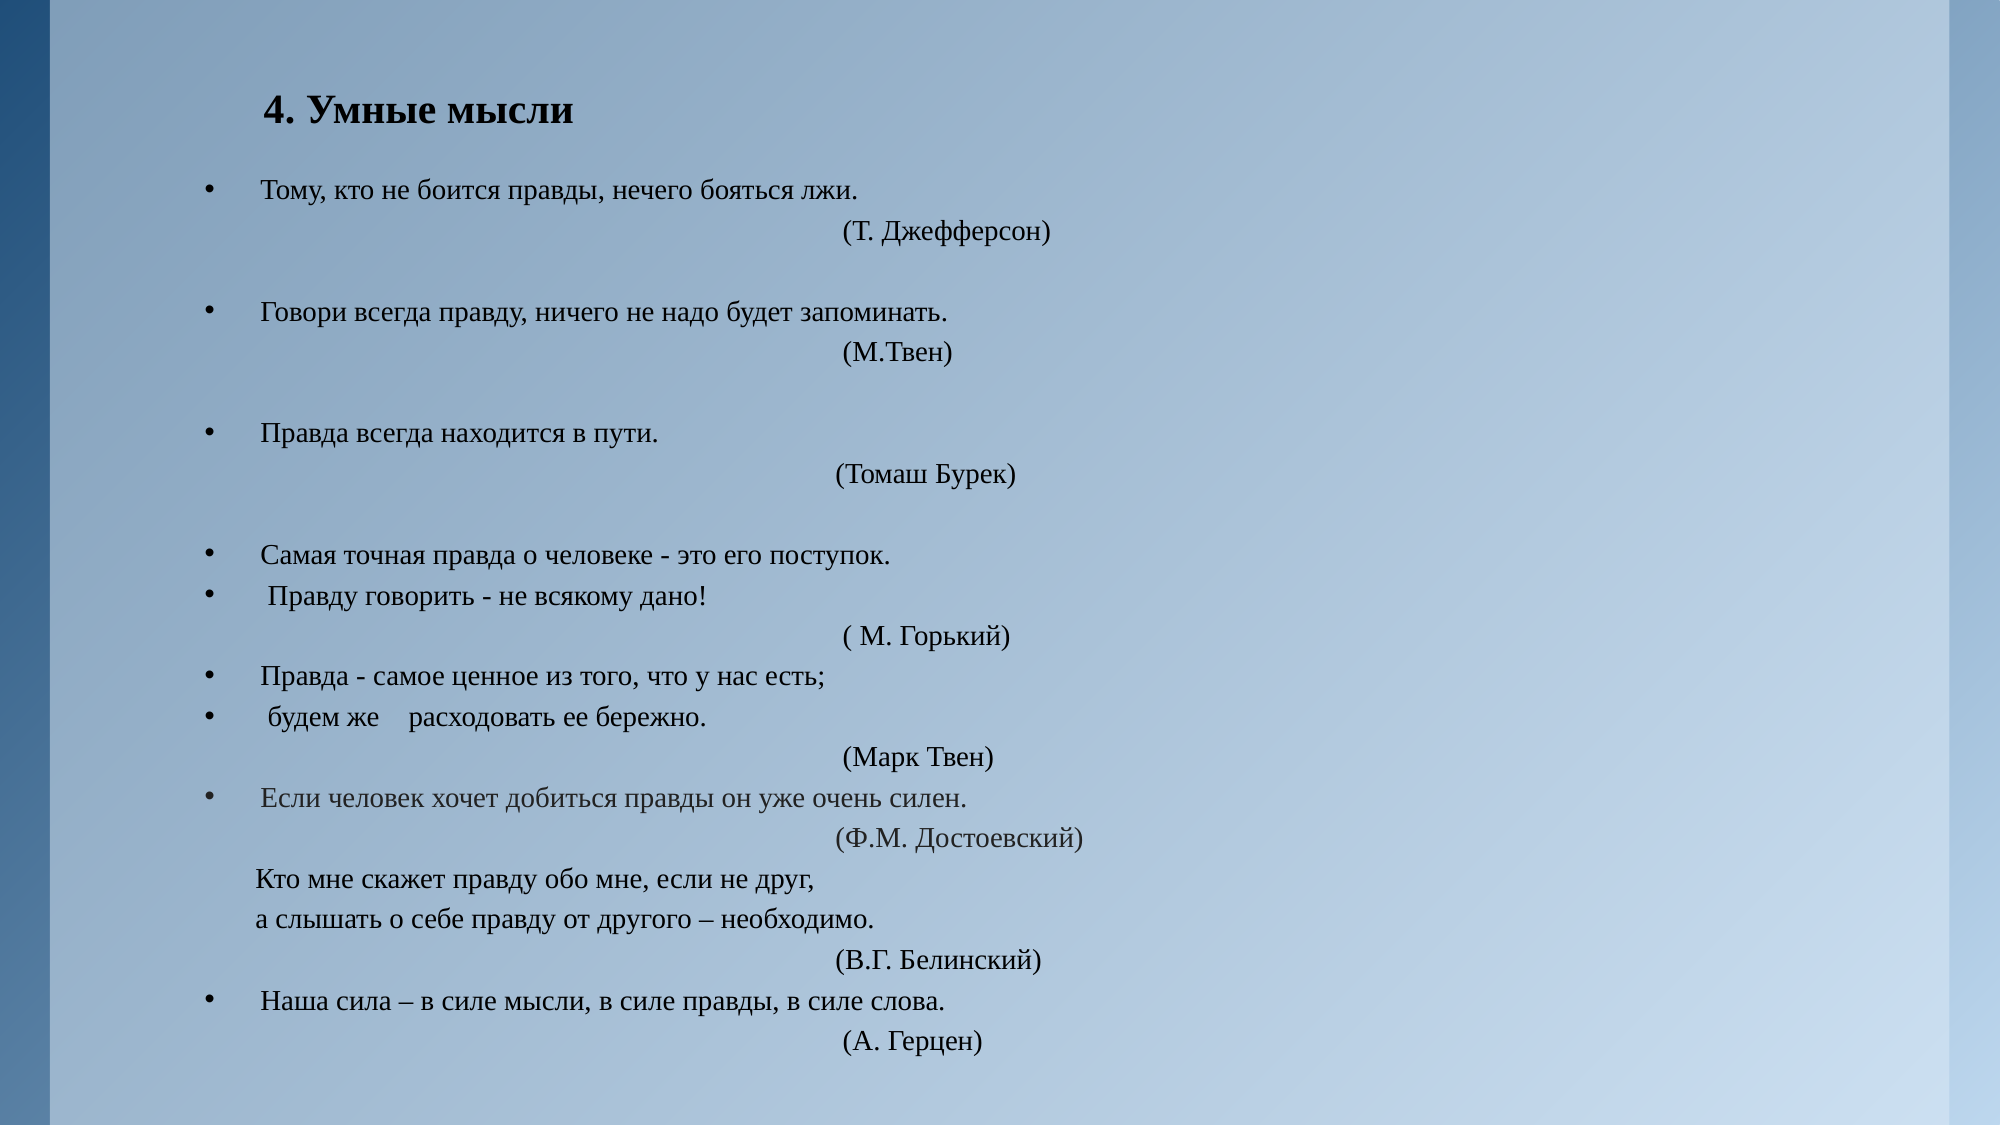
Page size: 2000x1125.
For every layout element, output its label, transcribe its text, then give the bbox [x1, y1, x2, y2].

title 4. Умные мысли [243, 0, 1910, 142]
list Тому, кто не боится правды, нечего бояться лжи. (Т. Джефферсон) Говори всегда правду, ничего не надо будет запоминать. (М.Твен) Правда всегда находится в пути. (Томаш Бурек) Самая точная правда о человеке - это его поступок. Правду говорить - не всякому дано! ( М. Горький) Правда - самое ценное из того, что у нас есть; будем же расходовать ее бережно. (Марк Твен) Если человек хочет добиться правды он уже очень силен. (Ф.М. Достоевский) Кто мне скажет правду обо мне, если не друг, а слышать о себе правду от другого – необходимо. (В.Г. Белинский) Наша сила – в силе мысли, в силе правды, в силе слова. (А. Герцен) [184, 160, 1851, 1071]
